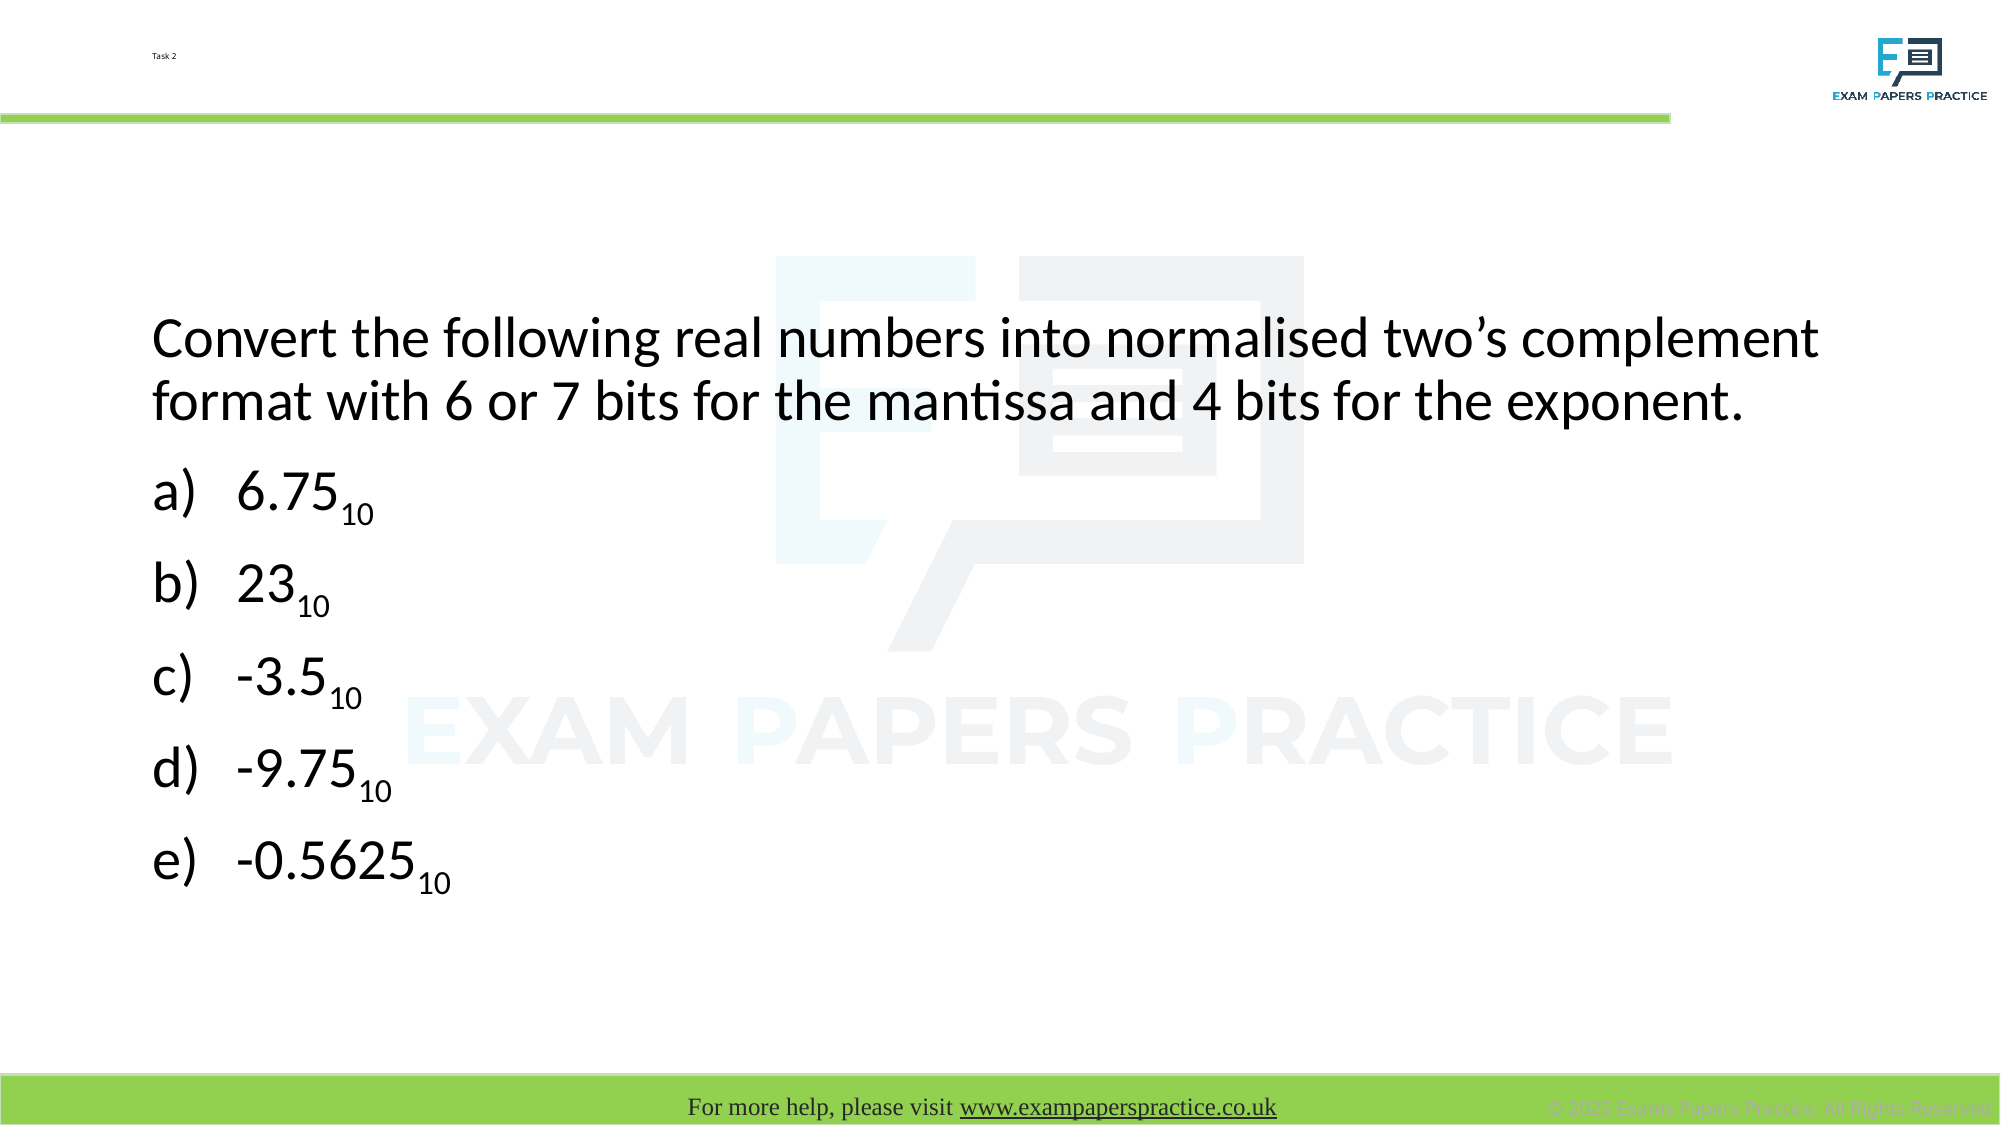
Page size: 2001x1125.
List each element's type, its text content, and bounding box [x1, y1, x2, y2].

title Task 2 [137, 44, 1863, 70]
list Convert the following real numbers into normalised two’s complement format with 6 or 7 bits for the mantissa and 4 bits for the exponent. 6.7510 2310 -3.510 -9.7510 -0.562510 [137, 299, 1863, 1014]
